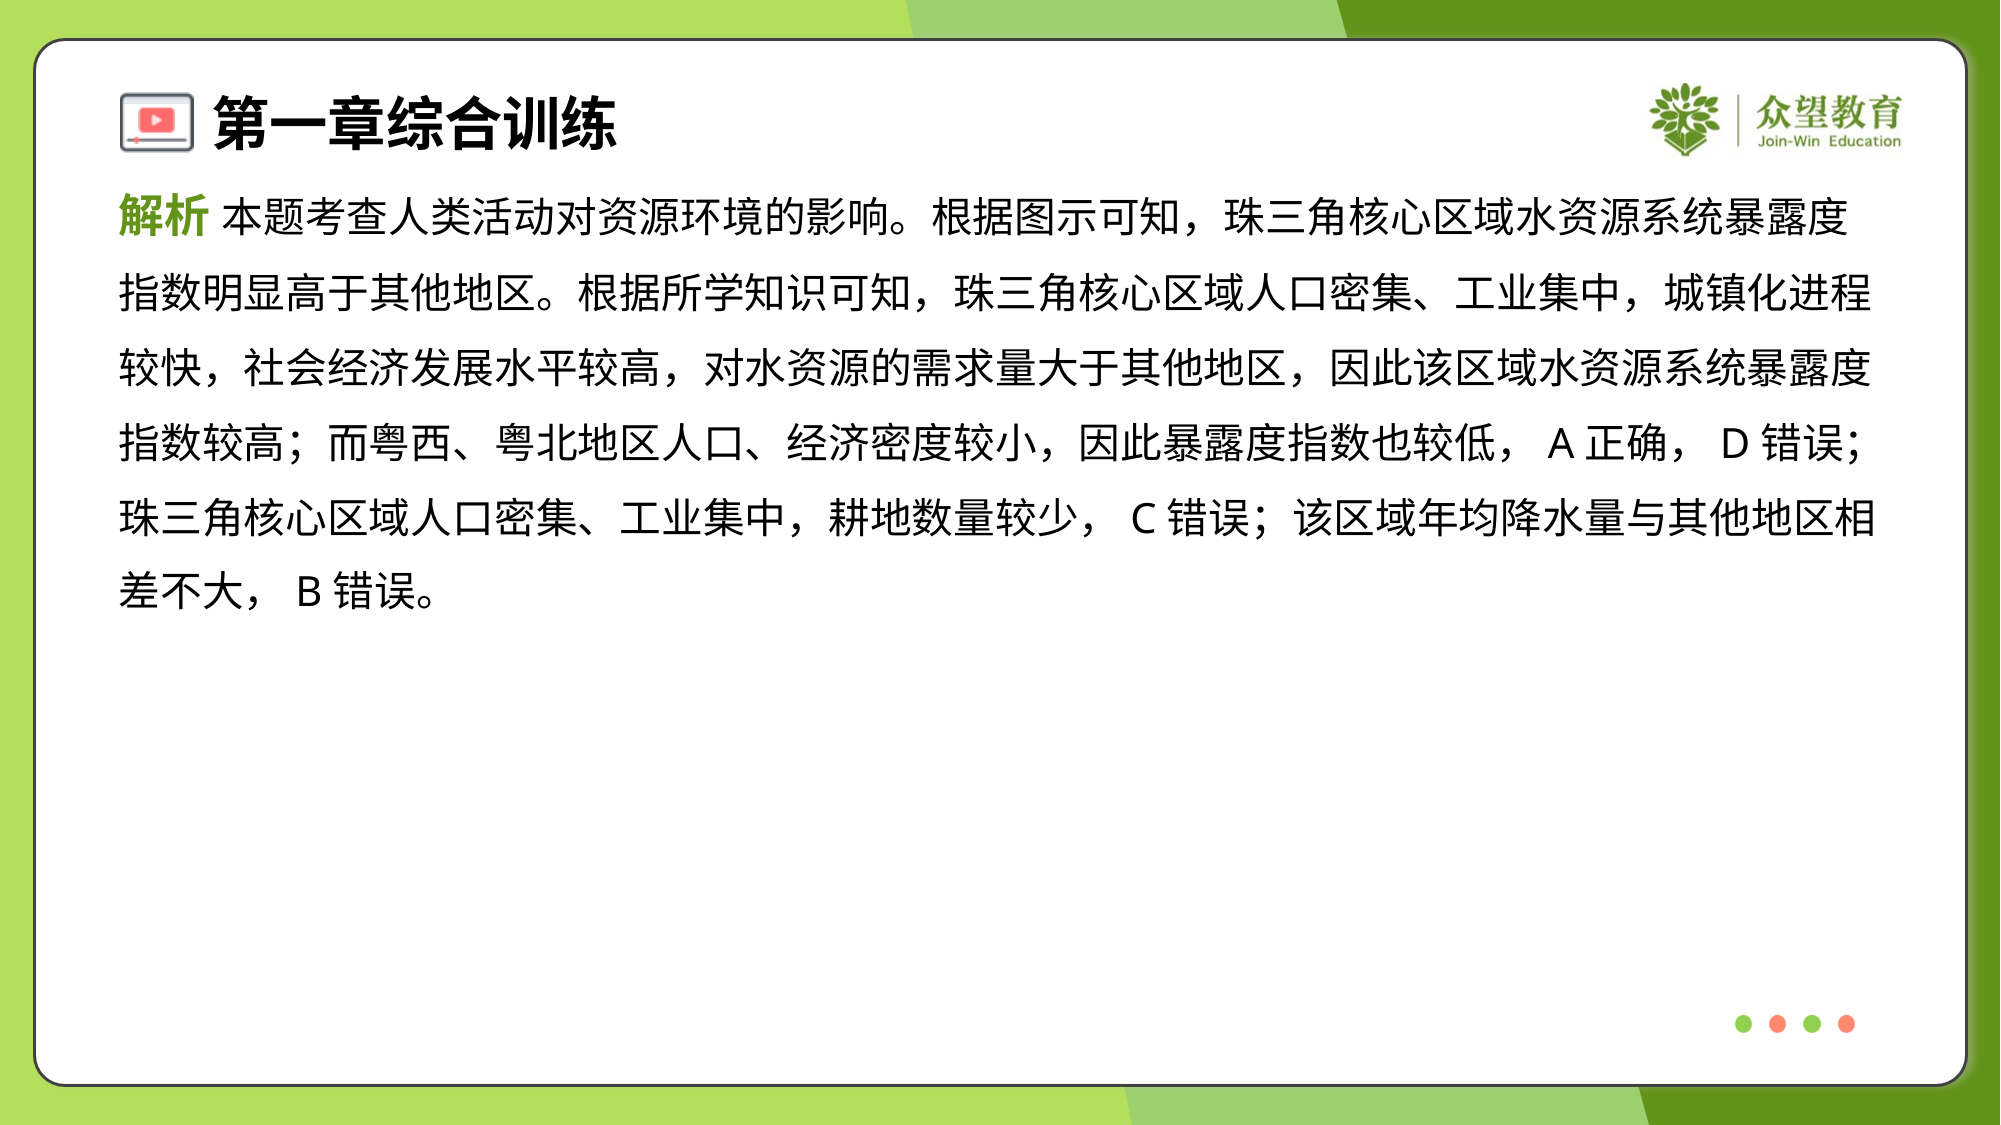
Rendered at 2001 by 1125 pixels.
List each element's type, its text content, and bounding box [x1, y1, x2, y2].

picture [0, 0, 2000, 1125]
text_box 解析 本题考查人类活动对资源环境的影响。根据图示可知，珠三角核心区域水资源系统暴露度 指数明显高于其他地区。根据所学知识可知，珠三角核心区域人口密集、工业集中，城镇化进程 较快，社会经济发展水平较高，对水资源的需求量大于其他地区，因此该区域水资源系统暴露度 指数较高；而粤西、粤北地区人口、经济密度较小，因此暴露度指数也较低，A正确，D错误； 珠三角核心区域人口密集、工业集中，耕地数量较少，C错误；该区域年均降水量与其他地区相 差不大，B错误。 [118, 164, 1883, 608]
